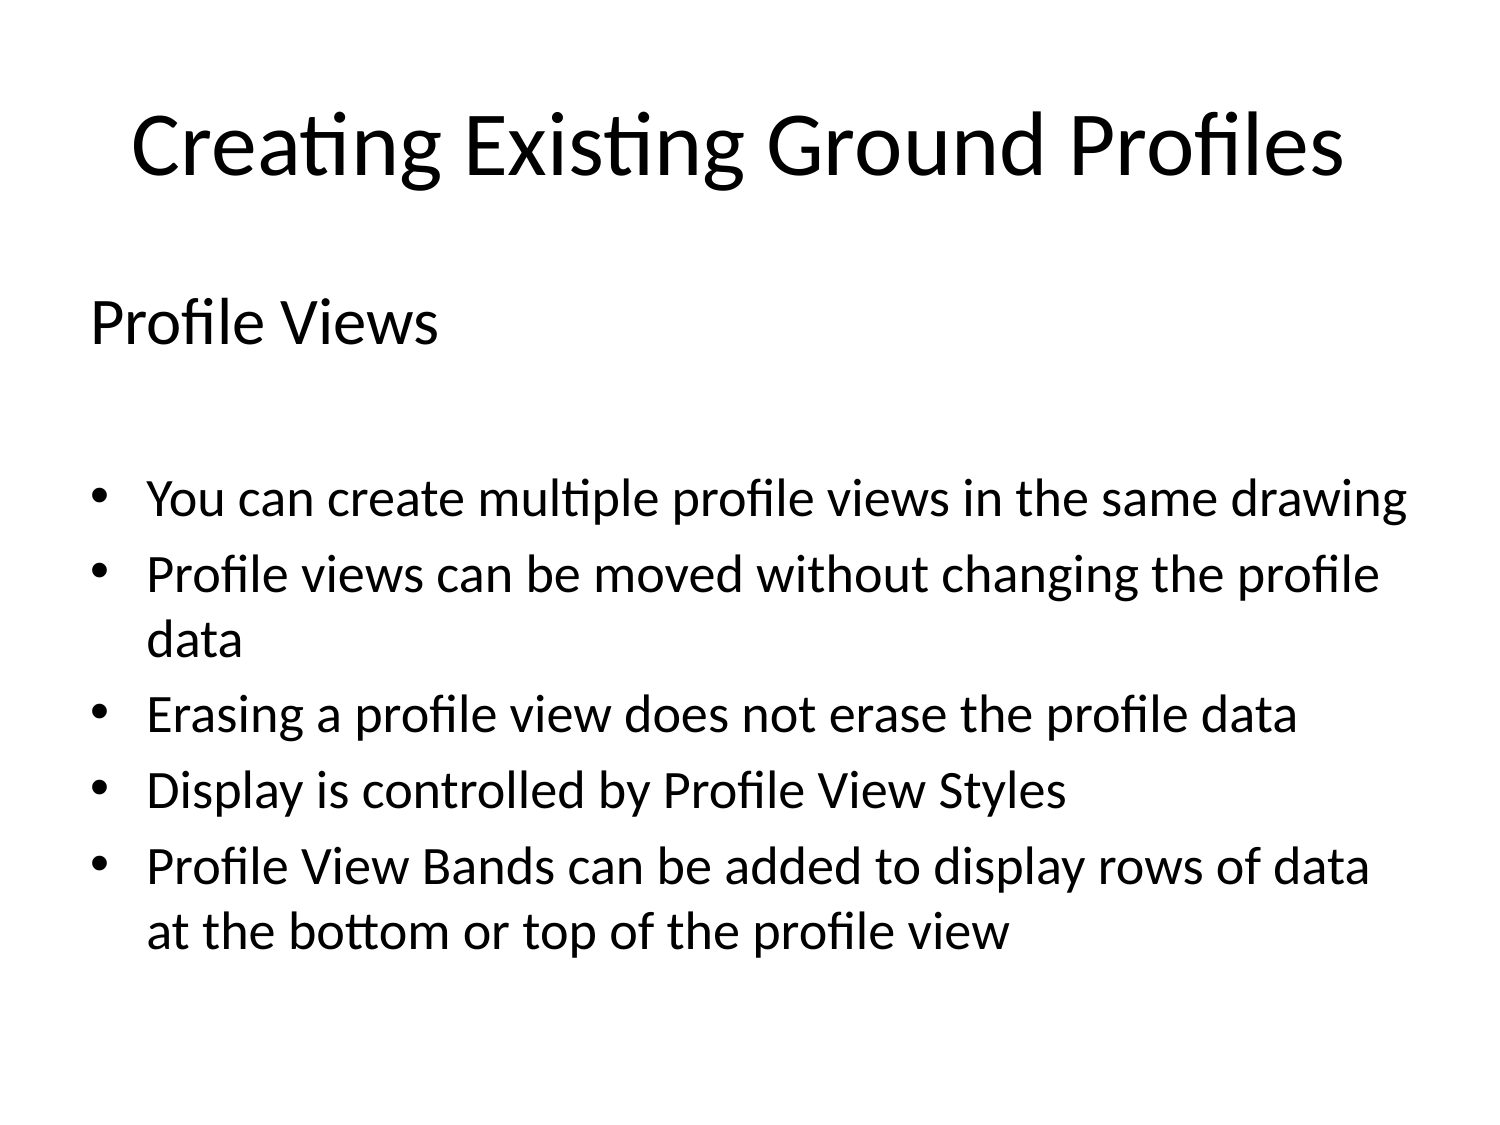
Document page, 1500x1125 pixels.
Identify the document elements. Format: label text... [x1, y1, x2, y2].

title Creating Existing Ground Profiles [75, 45, 1425, 233]
list Profile Views You can create multiple profile views in the same drawing Profile views can be moved without changing the profile data Erasing a profile view does not erase the profile data Display is controlled by Profile View Styles Profile View Bands can be added to display rows of data at the bottom or top of the profile view [75, 270, 1425, 1050]
